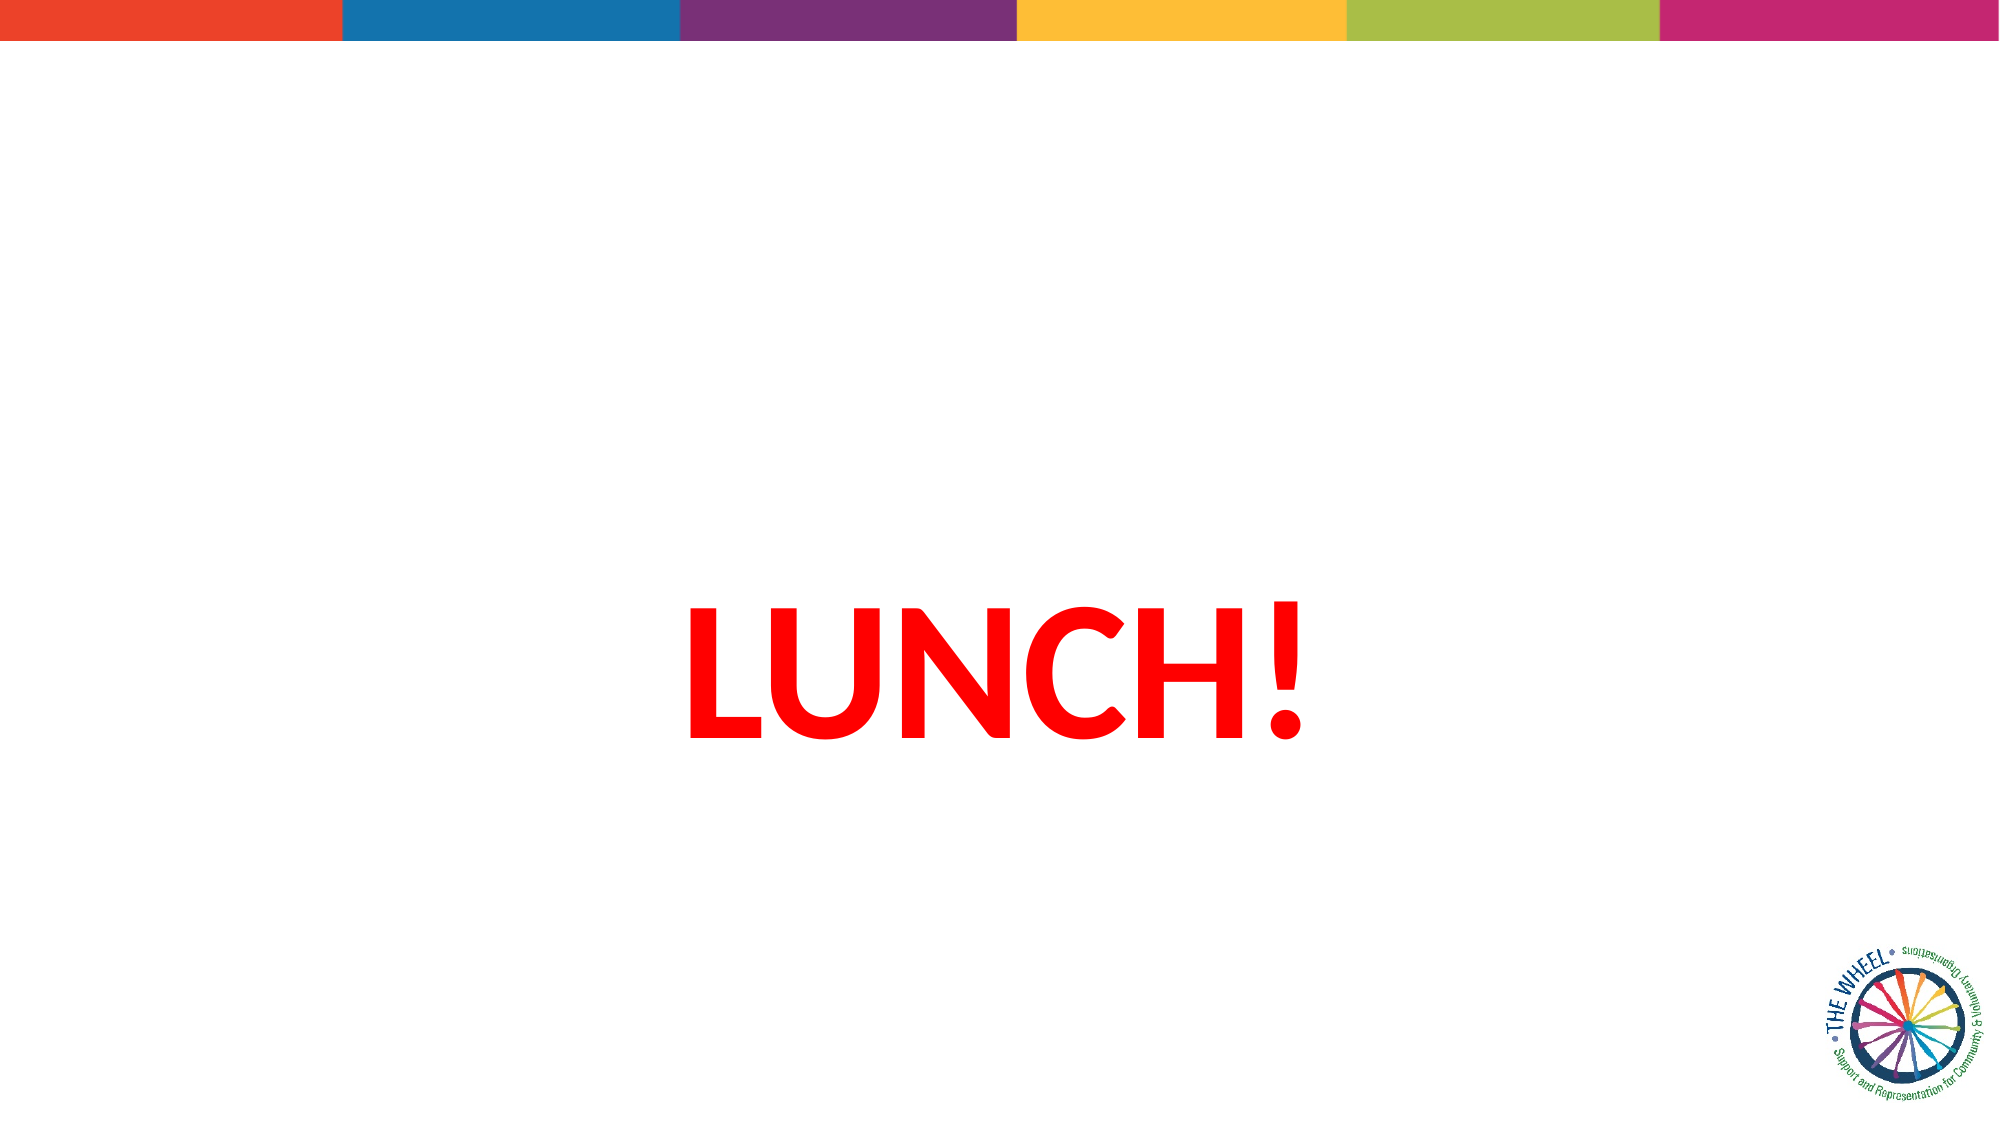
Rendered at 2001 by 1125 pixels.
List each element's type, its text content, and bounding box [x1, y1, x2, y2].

picture [1825, 944, 1984, 1103]
picture [0, 0, 2000, 41]
list LUNCH! [137, 299, 1863, 1014]
